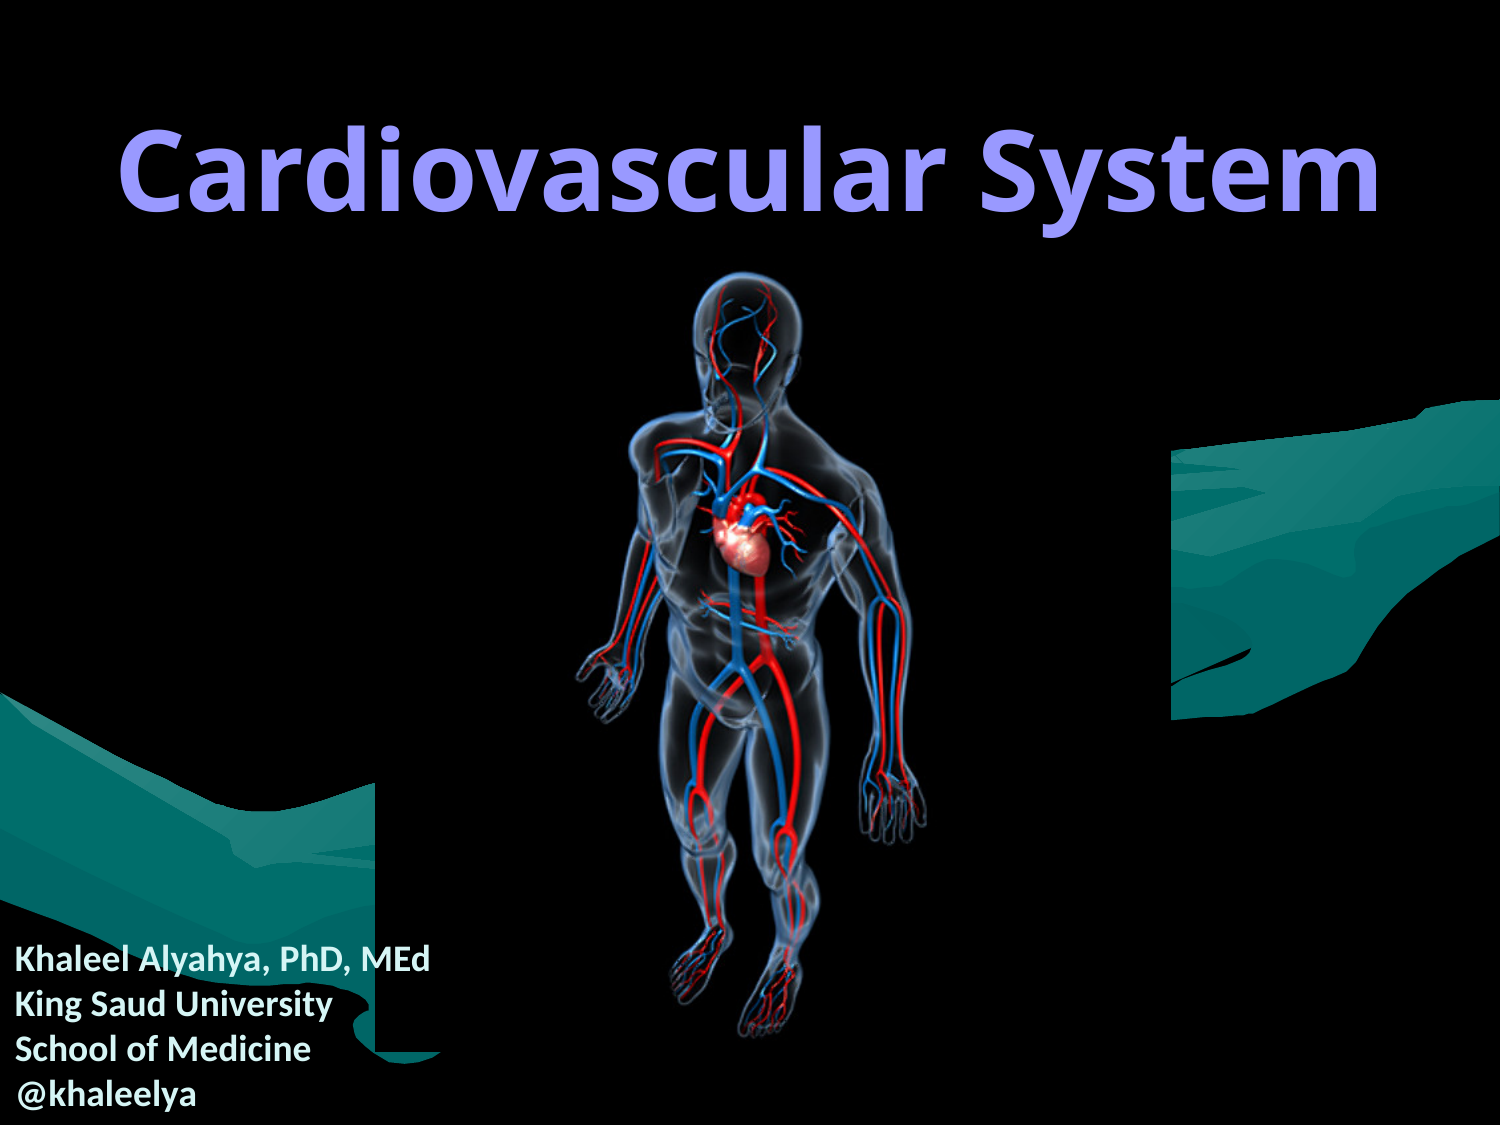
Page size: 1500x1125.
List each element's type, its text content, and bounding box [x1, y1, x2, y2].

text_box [375, 256, 1189, 1062]
text_box Cardiovascular System [0, 96, 1500, 241]
text_box Khaleel Alyahya, PhD, MEd King Saud University School of Medicine @khaleelya [0, 923, 594, 1124]
